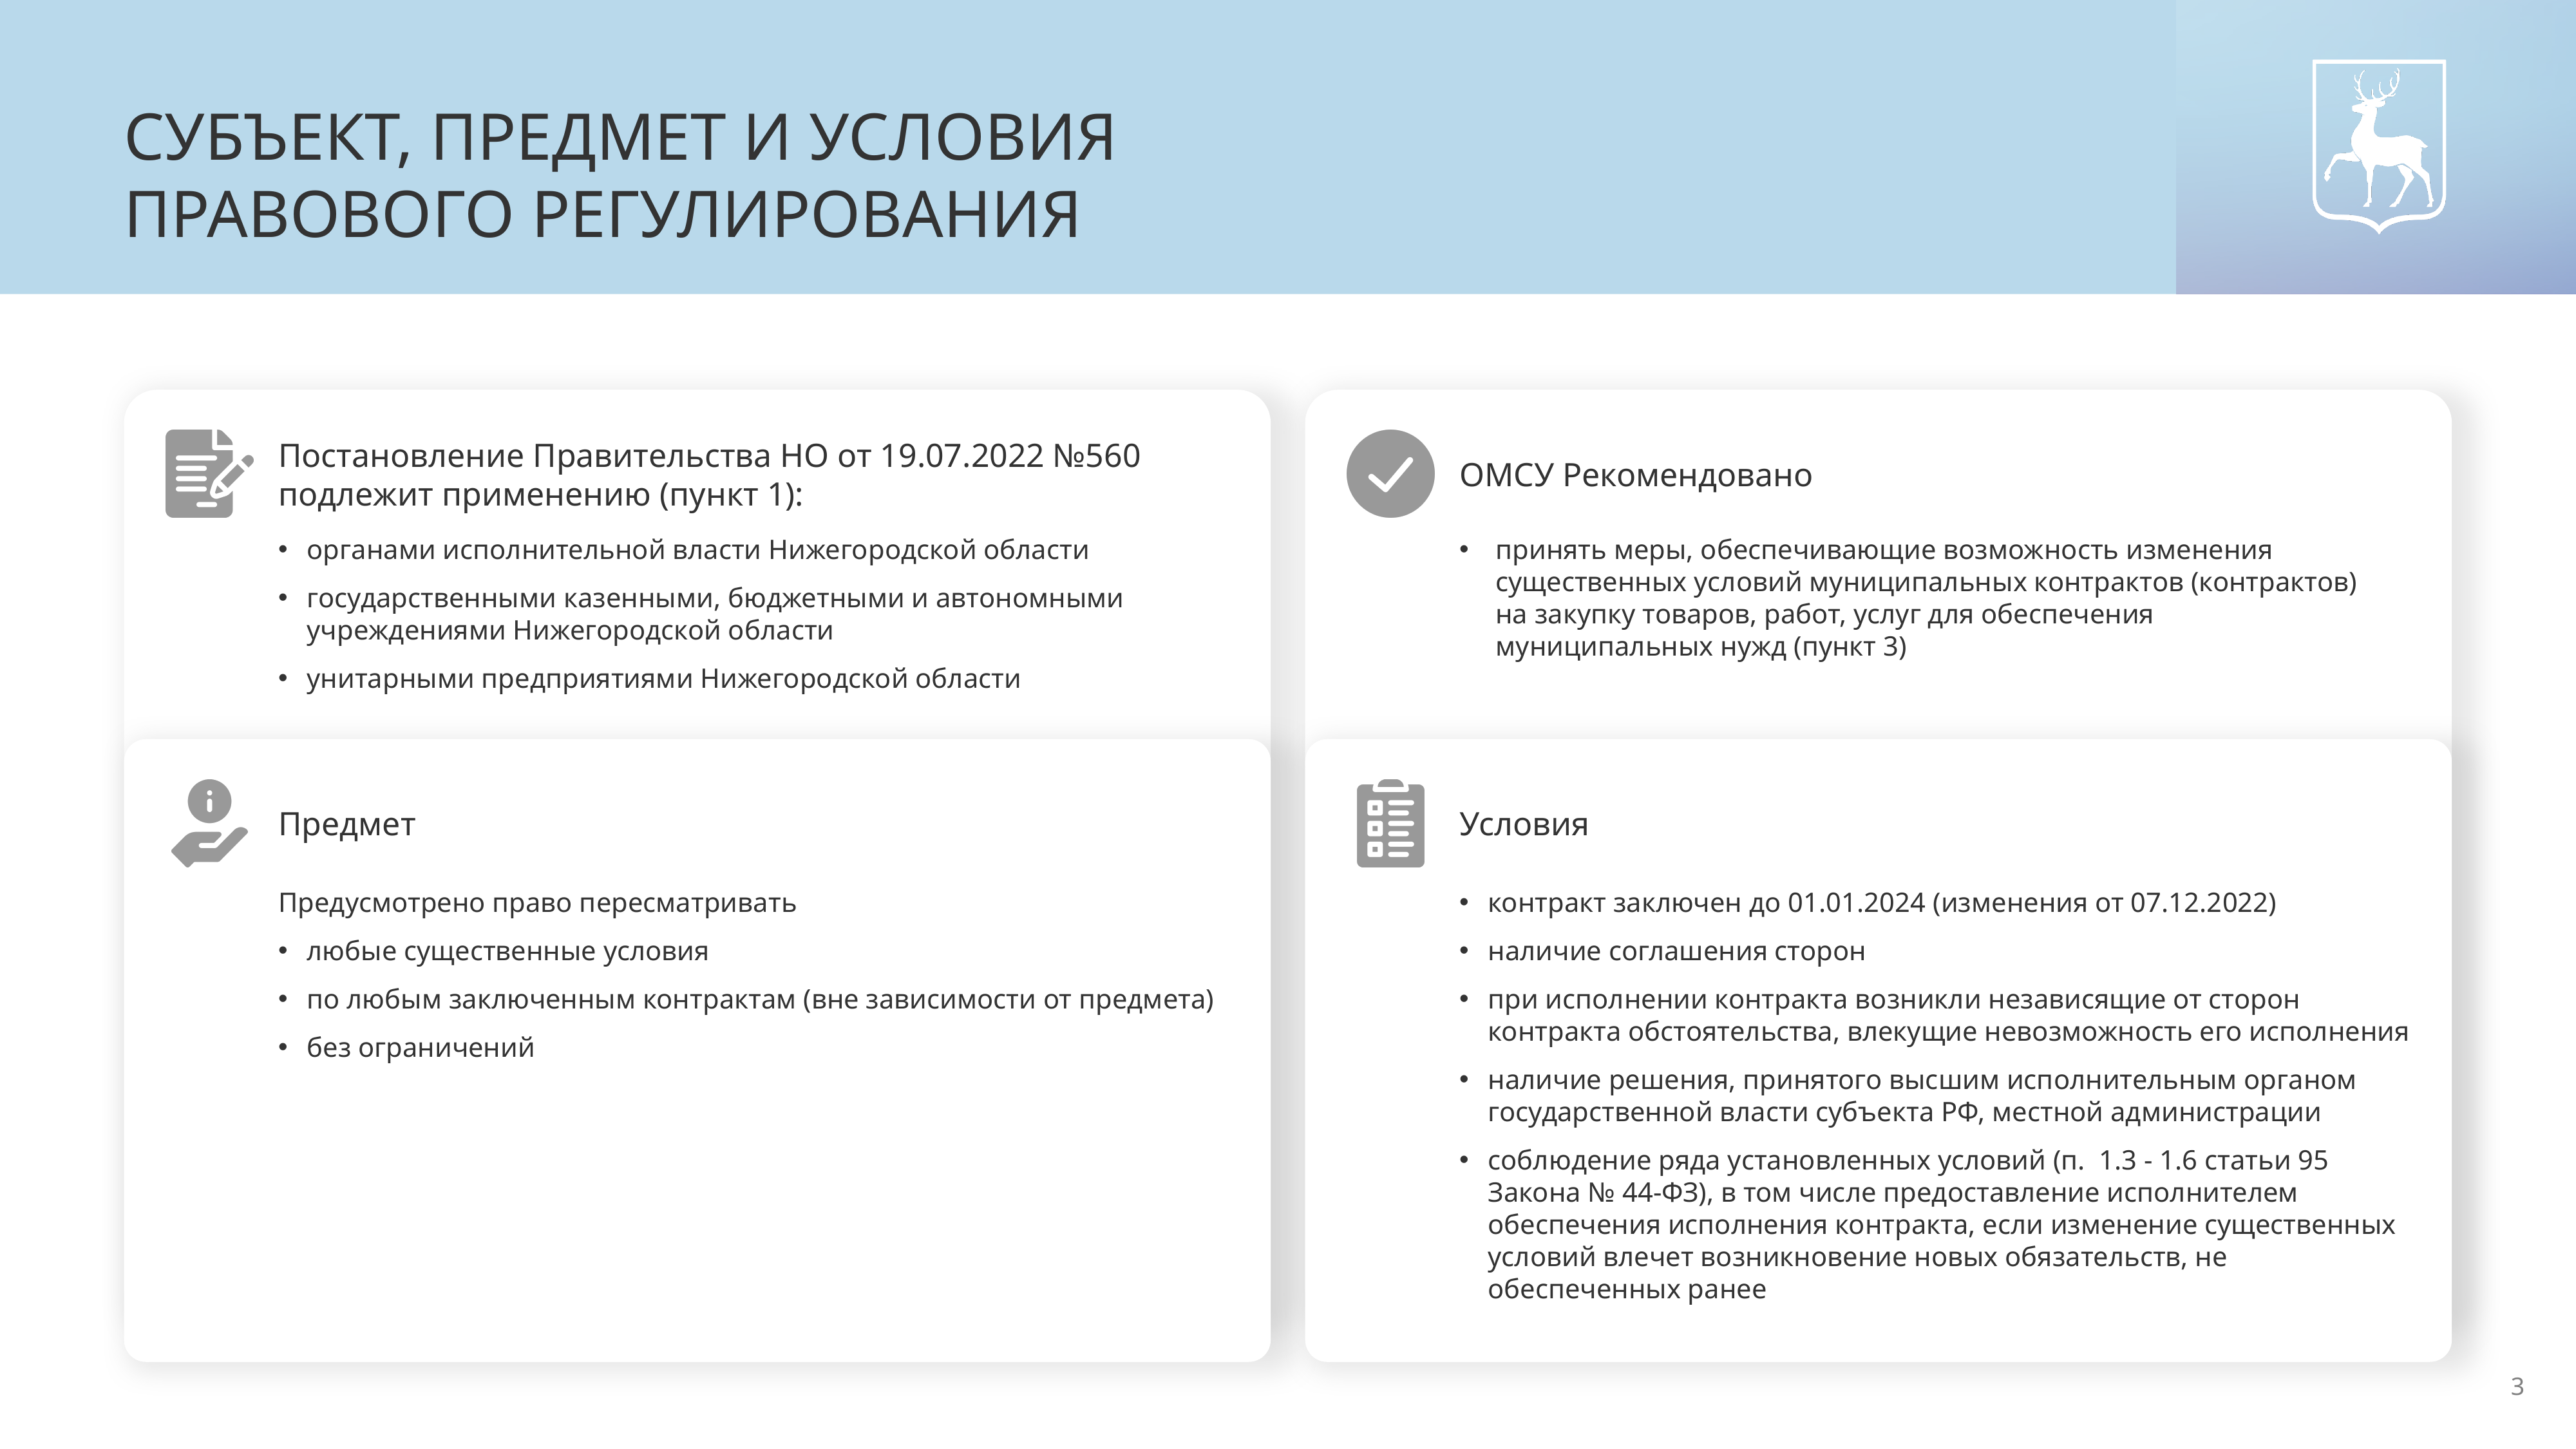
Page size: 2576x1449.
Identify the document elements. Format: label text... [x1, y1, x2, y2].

text_box [1304, 389, 2453, 745]
text_box ОМСУ Рекомендовано [1459, 454, 2419, 493]
text_box [1304, 738, 2453, 1363]
text_box Предусмотрено право пересматривать [278, 885, 1238, 918]
picture [1347, 430, 1435, 518]
picture [166, 430, 254, 518]
text_box [0, 0, 2176, 294]
text_box [123, 389, 1272, 745]
text_box Условия [1459, 803, 2419, 842]
text_box контракт заключен до 01.01.2024 (изменения от 07.12.2022) наличие соглашения сторон при исполнении контракта возникли независящие от сторон контракта обстоятельства, влекущие невозможность его исполнения наличие решения, принятого высшим исполнительным органом государственной власти субъекта РФ, местной администрации соблюдение ряда установленных условий (п. 1.3 - 1.6 статьи 95 Закона № 44-ФЗ), в том числе предоставление исполнителем обеспечения исполнения контракта, если изменение существенных условий влечет возникновение новых обязательств, не обеспеченных ранее [1459, 885, 2419, 1304]
picture [2176, 0, 2576, 294]
text_box органами исполнительной власти Нижегородской области государственными казенными, бюджетными и автономными учреждениями Нижегородской области унитарными предприятиями Нижегородской области [278, 532, 1238, 694]
text_box Постановление Правительства НО от 19.07.2022 №560 подлежит применению (пункт 1): [278, 435, 1238, 513]
text_box принять меры, обеспечивающие возможность изменения существенных условий муниципальных контрактов (контрактов) на закупку товаров, работ, услуг для обеспечения муниципальных нужд (пункт 3) [1459, 532, 2452, 661]
text_box Предмет [278, 803, 1238, 842]
text_box любые существенные условия по любым заключенным контрактам (вне зависимости от предмета) без ограничений [278, 933, 1238, 1063]
picture [1357, 779, 1425, 867]
picture [171, 779, 248, 867]
text_box [123, 738, 1272, 1363]
text_box СУБЪЕКТ, ПРЕДМЕТ И УСЛОВИЯ ПРАВОВОГО РЕГУЛИРОВАНИЯ [124, 95, 2150, 294]
